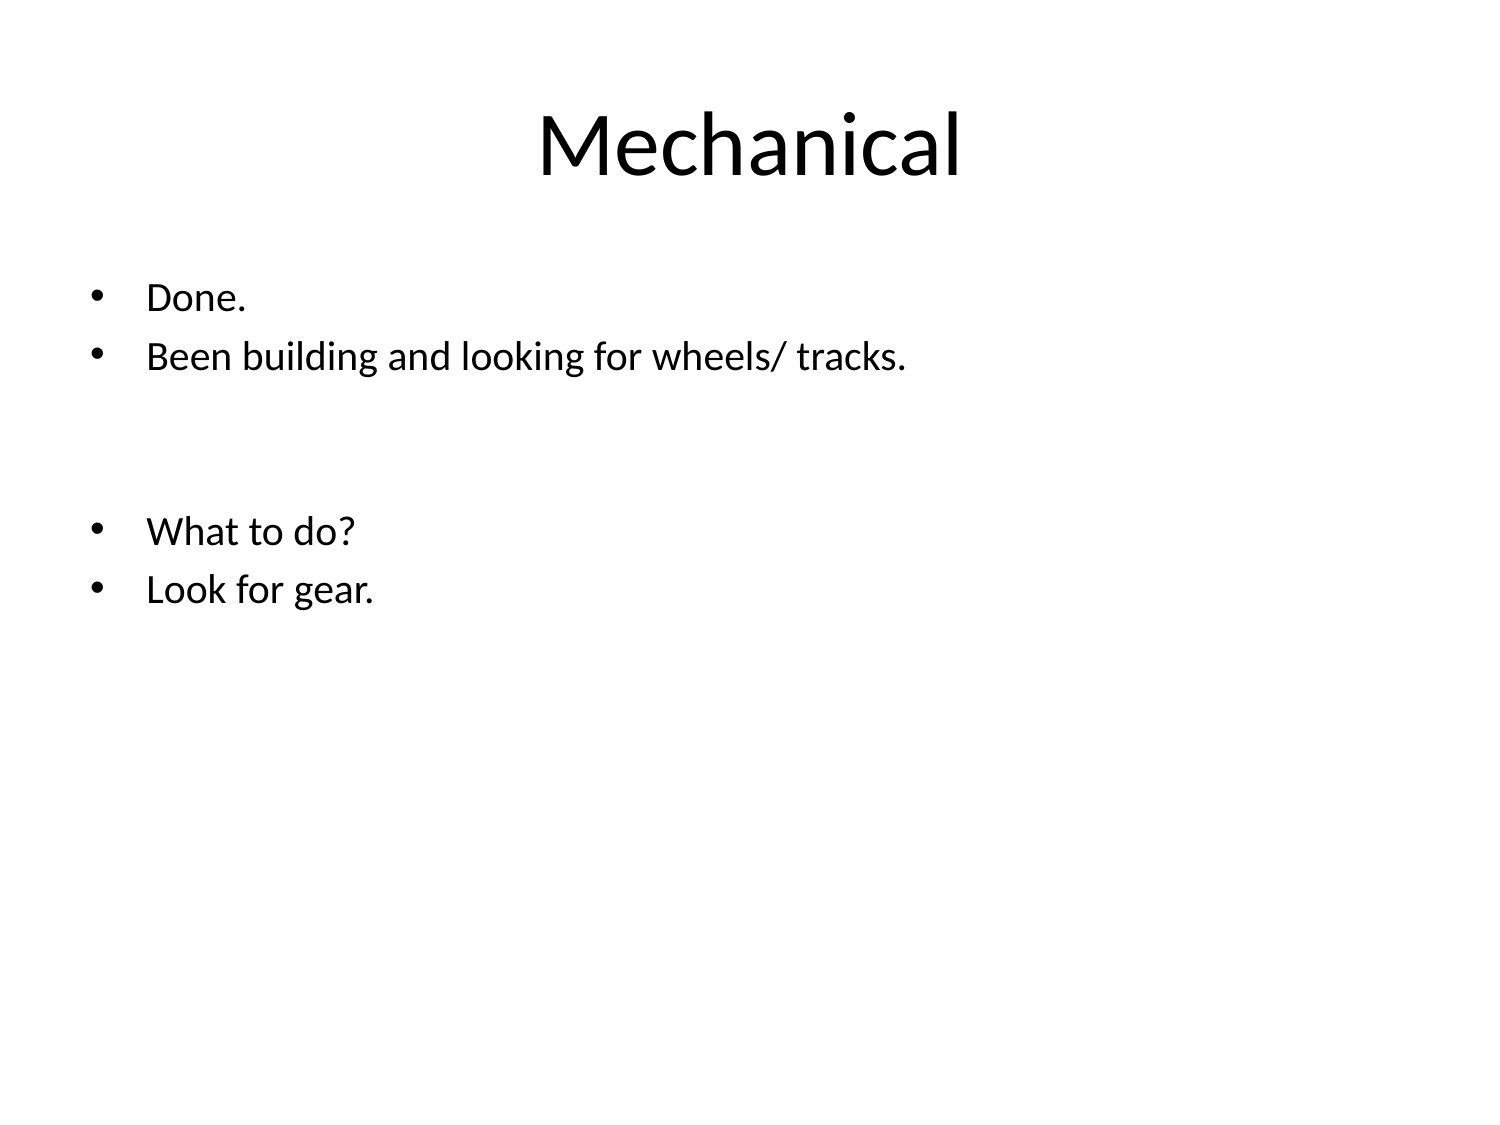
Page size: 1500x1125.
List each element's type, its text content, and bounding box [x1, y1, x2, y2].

title Mechanical [75, 45, 1425, 233]
list Done. Been building and looking for wheels/ tracks. What to do? Look for gear. [75, 262, 1425, 1005]
